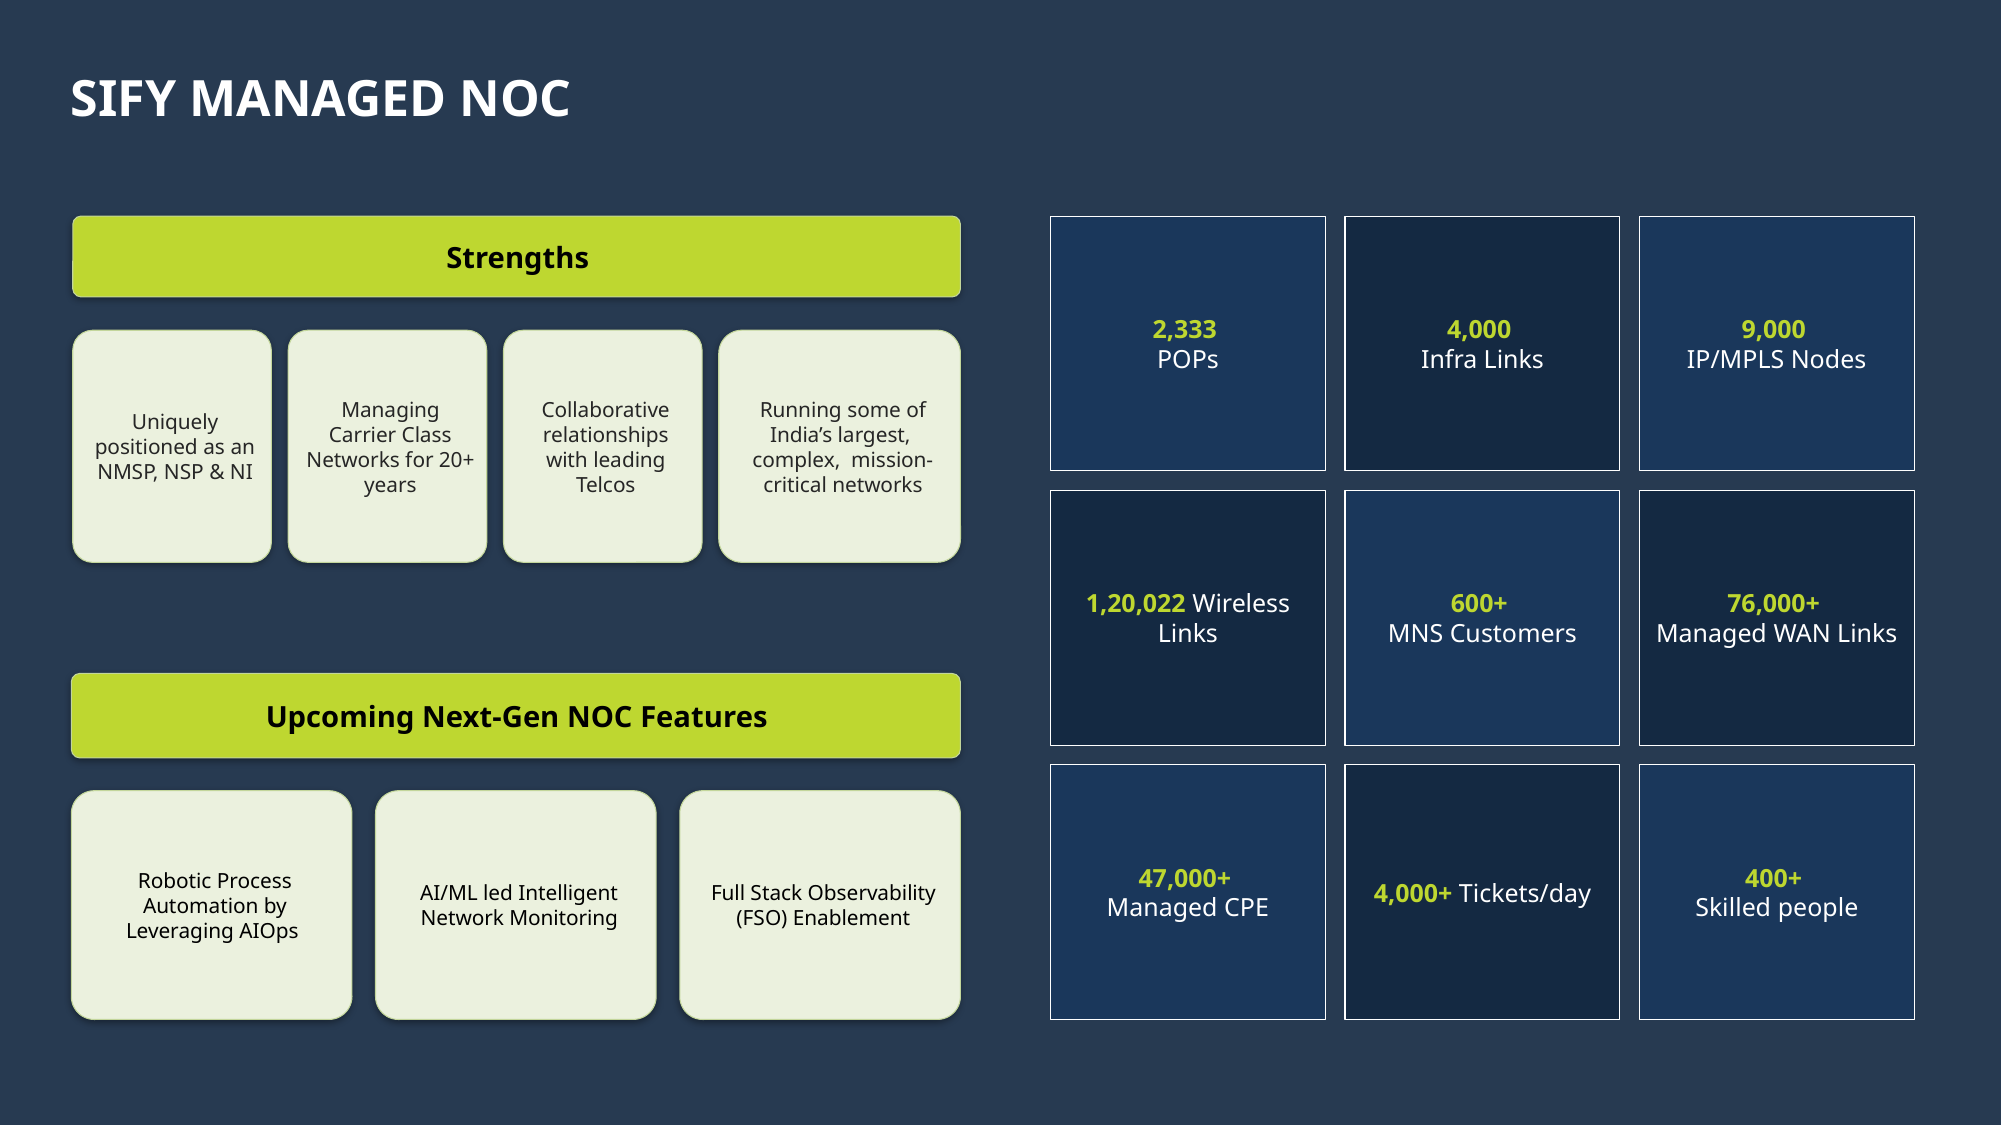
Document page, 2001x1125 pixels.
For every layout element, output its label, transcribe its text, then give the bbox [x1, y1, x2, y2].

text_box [72, 215, 961, 563]
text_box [70, 672, 961, 1020]
title Sify MANAGED NOC [70, 0, 1930, 199]
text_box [1035, 215, 1930, 1020]
